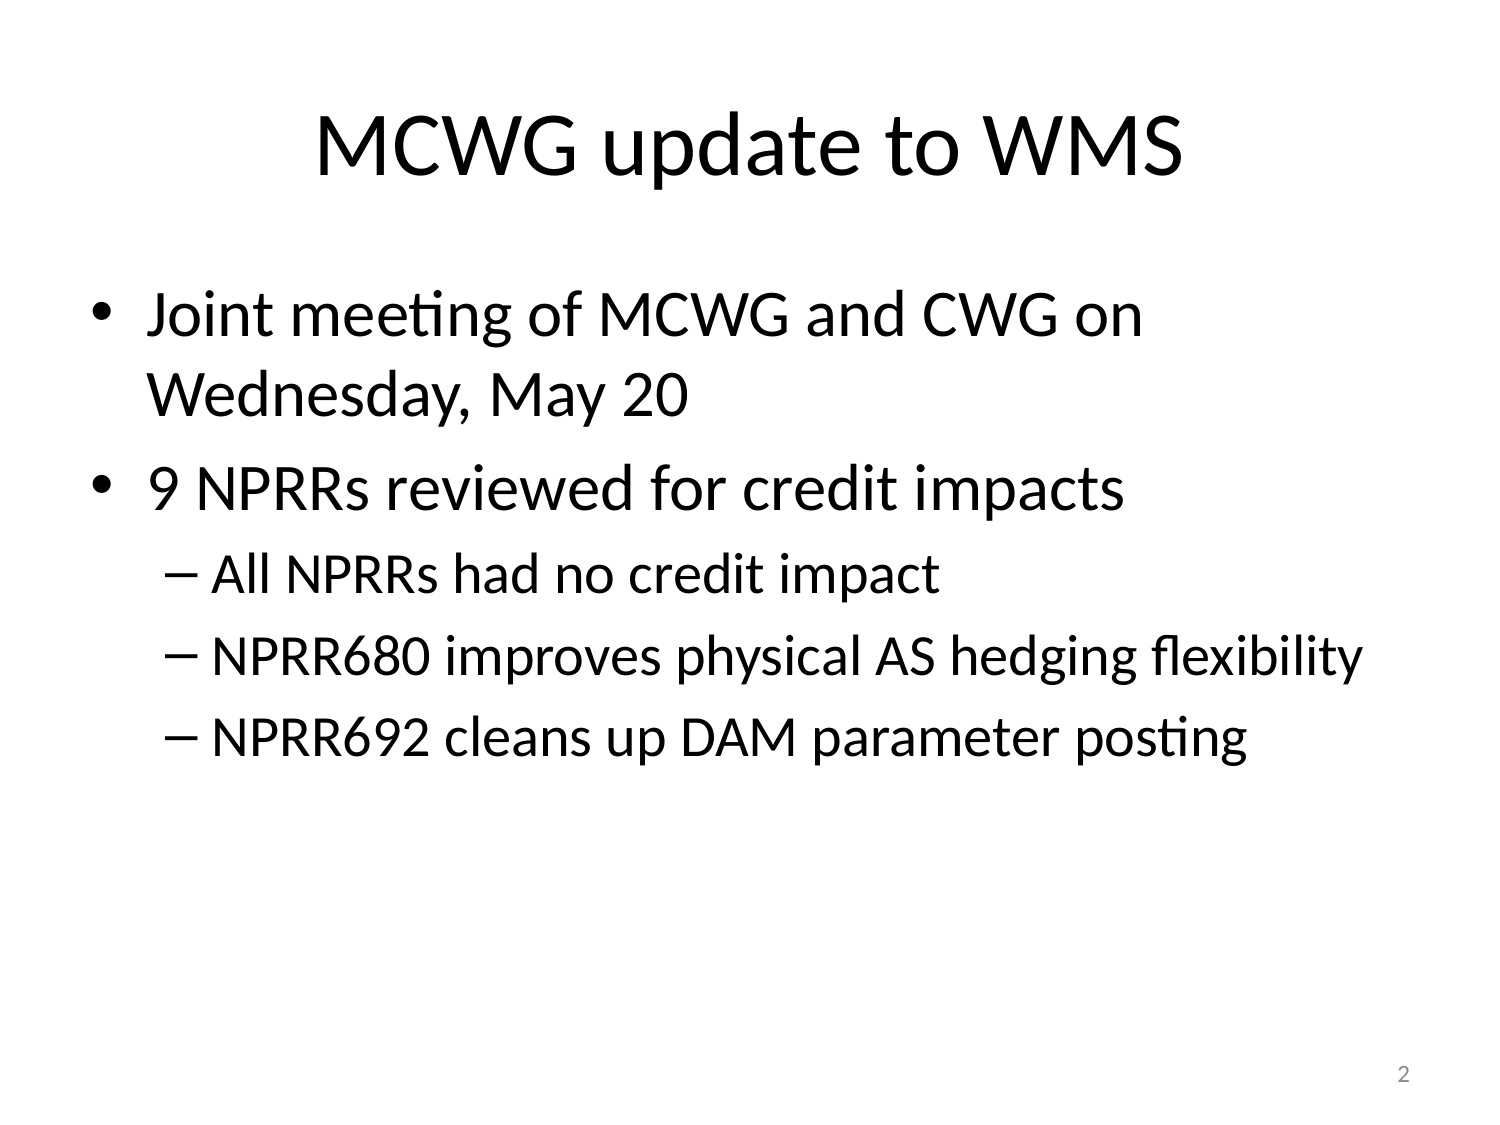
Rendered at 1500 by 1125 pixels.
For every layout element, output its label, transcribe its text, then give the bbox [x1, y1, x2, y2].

title MCWG update to WMS [75, 45, 1425, 233]
list Joint meeting of MCWG and CWG on Wednesday, May 20 9 NPRRs reviewed for credit impacts All NPRRs had no credit impact NPRR680 improves physical AS hedging flexibility NPRR692 cleans up DAM parameter posting [75, 262, 1425, 1005]
slide_number 2 [1074, 1042, 1425, 1103]
